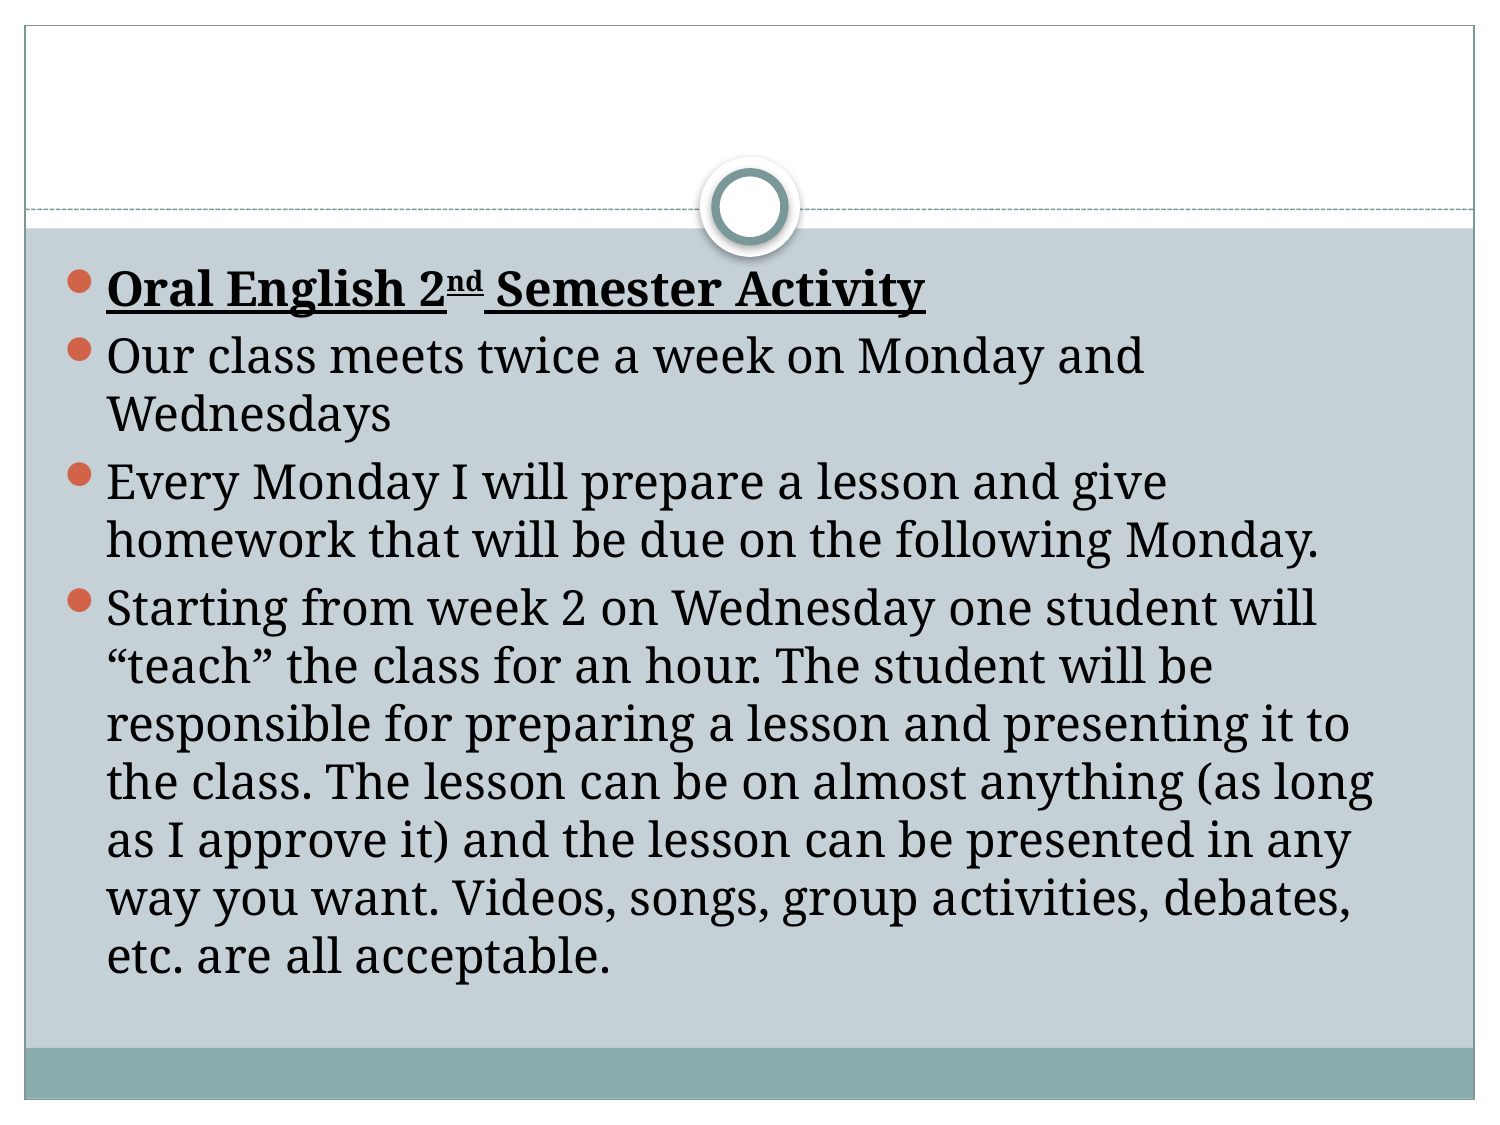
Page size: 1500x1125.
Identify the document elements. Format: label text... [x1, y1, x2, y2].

list Oral English 2nd Semester Activity Our class meets twice a week on Monday and Wednesdays Every Monday I will prepare a lesson and give homework that will be due on the following Monday. Starting from week 2 on Wednesday one student will “teach” the class for an hour. The student will be responsible for preparing a lesson and presenting it to the class. The lesson can be on almost anything (as long as I approve it) and the lesson can be presented in any way you want. Videos, songs, group activities, debates, etc. are all acceptable. [49, 250, 1445, 1001]
